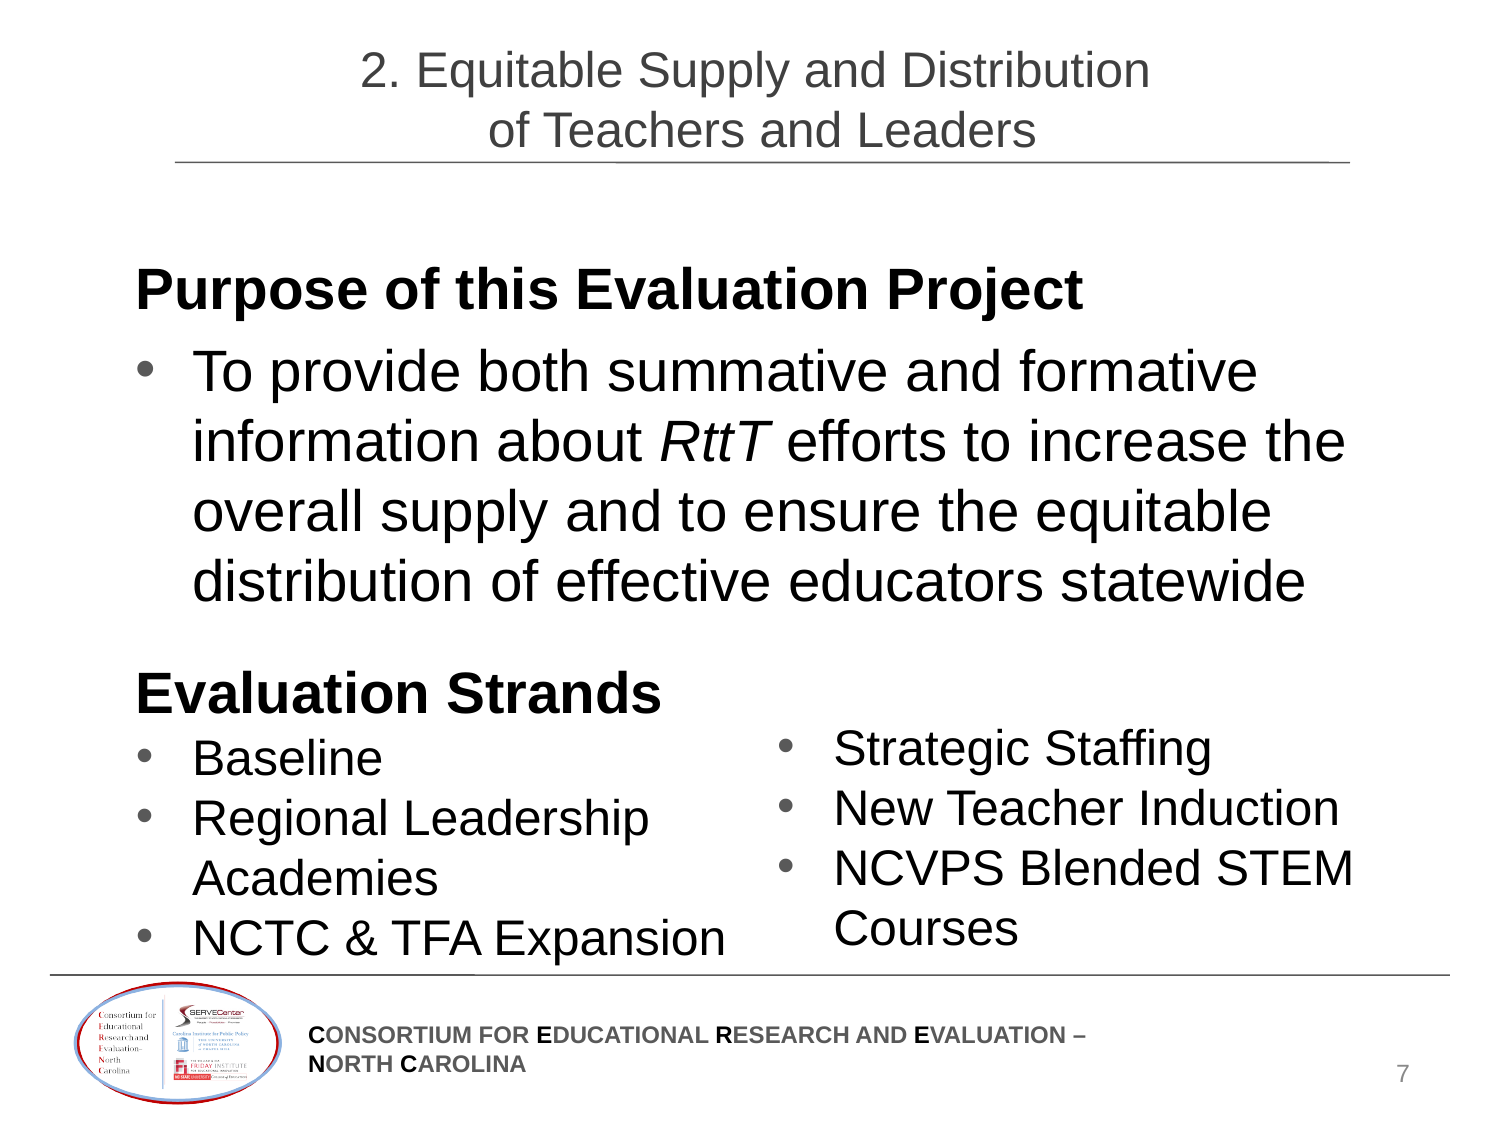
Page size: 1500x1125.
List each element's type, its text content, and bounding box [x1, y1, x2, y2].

slide_number 7 [1268, 1042, 1425, 1103]
text_box Evaluation Strands Baseline Regional Leadership Academies NCTC & TFA Expansion Strategic Staffing New Teacher Induction NCVPS Blended STEM Courses [120, 647, 1434, 973]
picture [72, 981, 283, 1105]
list Purpose of this Evaluation Project To provide both summative and formative information about RttT efforts to increase the overall supply and to ensure the equitable distribution of effective educators statewide [120, 243, 1434, 647]
title 2. Equitable Supply and Distribution of Teachers and Leaders [174, 44, 1351, 151]
